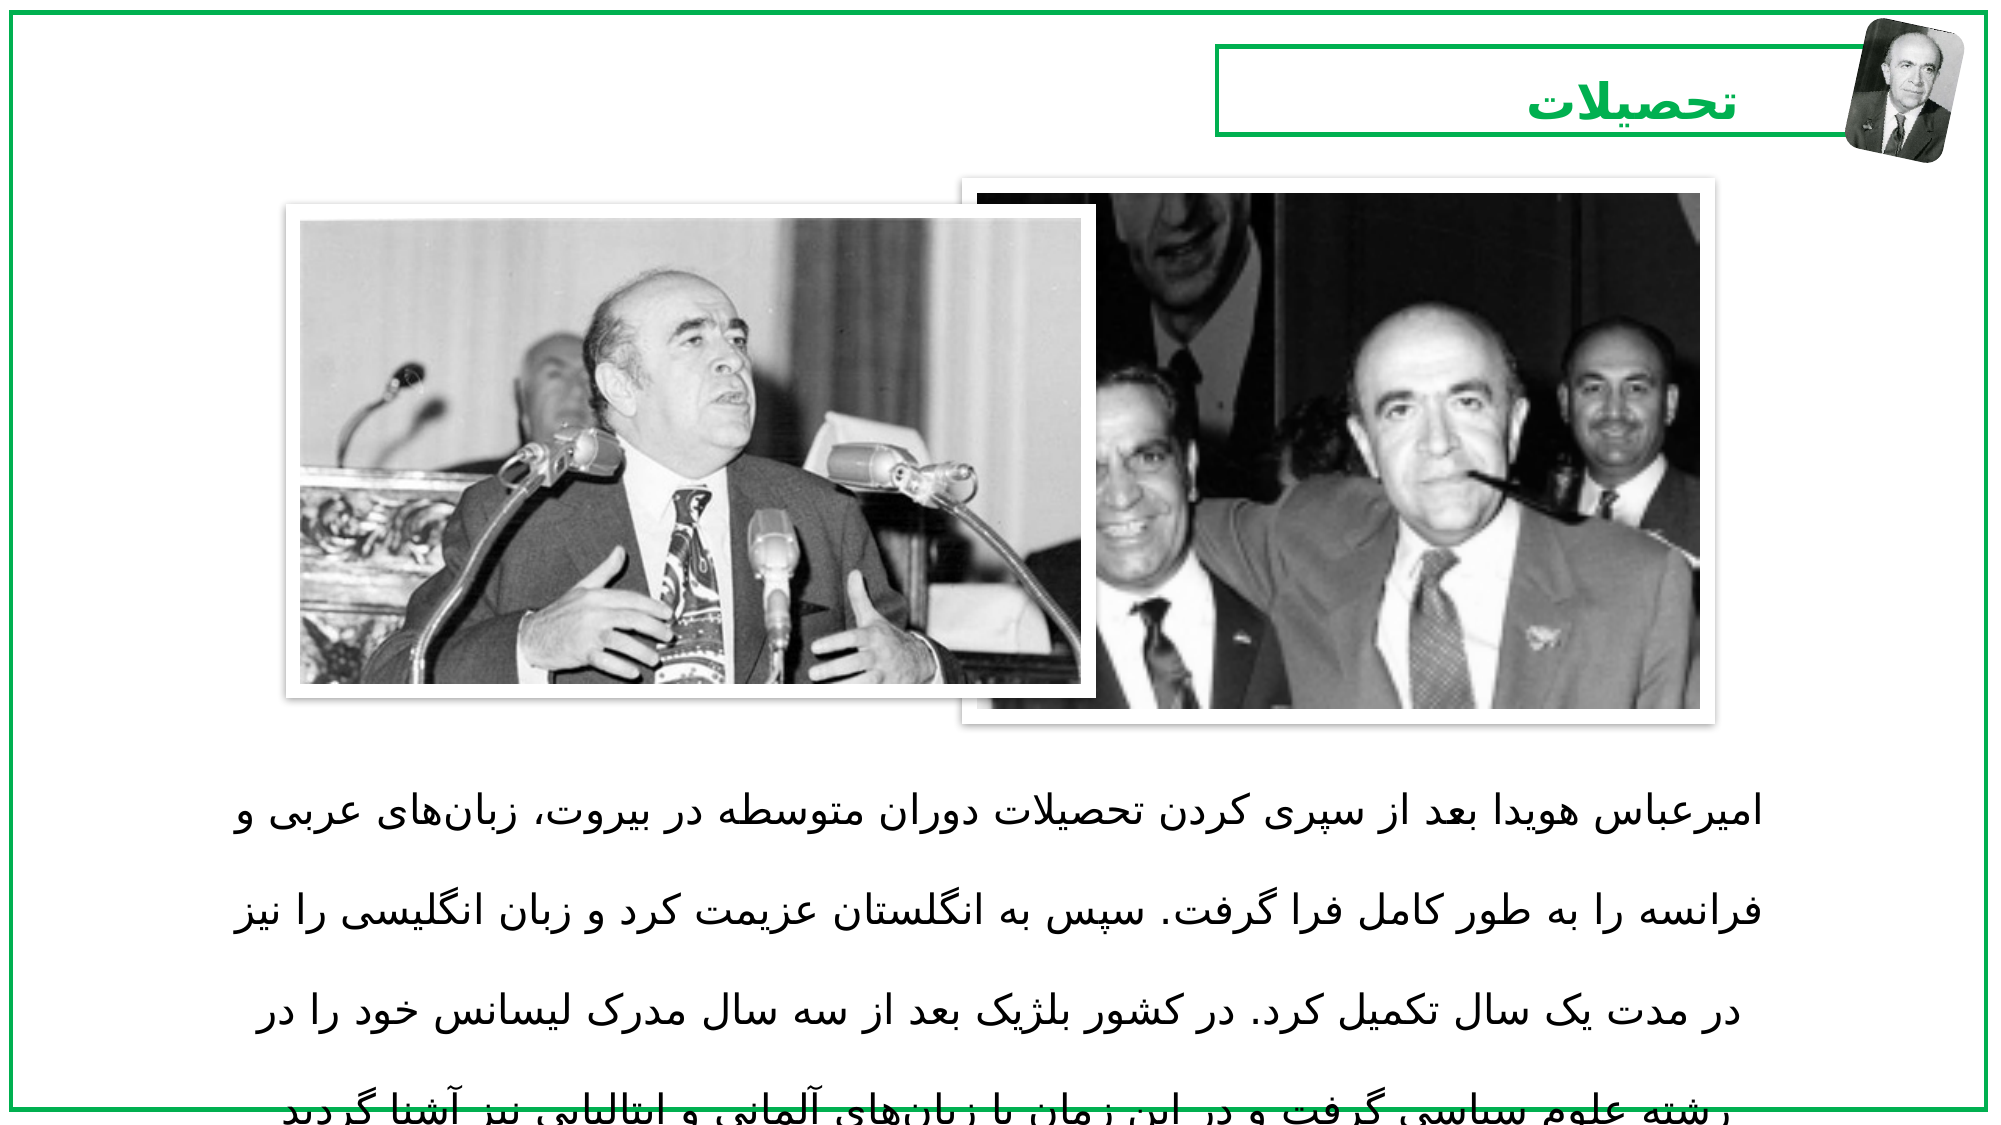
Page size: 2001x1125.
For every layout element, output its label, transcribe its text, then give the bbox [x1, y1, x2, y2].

picture [1845, 18, 1965, 163]
text_box امیرعباس هویدا بعد از سپری کردن تحصیلات دوران متوسطه در بیروت، زبان‌های عربی و فرانسه را به طور کامل فرا گرفت. سپس به انگلستان عزیمت کرد و زبان انگلیسی را نیز در مدت یک سال تکمیل کرد. در کشور بلژیک بعد از سه سال مدرک لیسانس خود را در رشته علوم‌ سیاسی گرفت و در این زمان با زبان‌های آلمانی و ایتالیایی نیز آشنا گردید [197, 625, 1803, 1125]
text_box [299, 192, 1700, 710]
text_box تحصیلات [1511, 32, 1754, 137]
